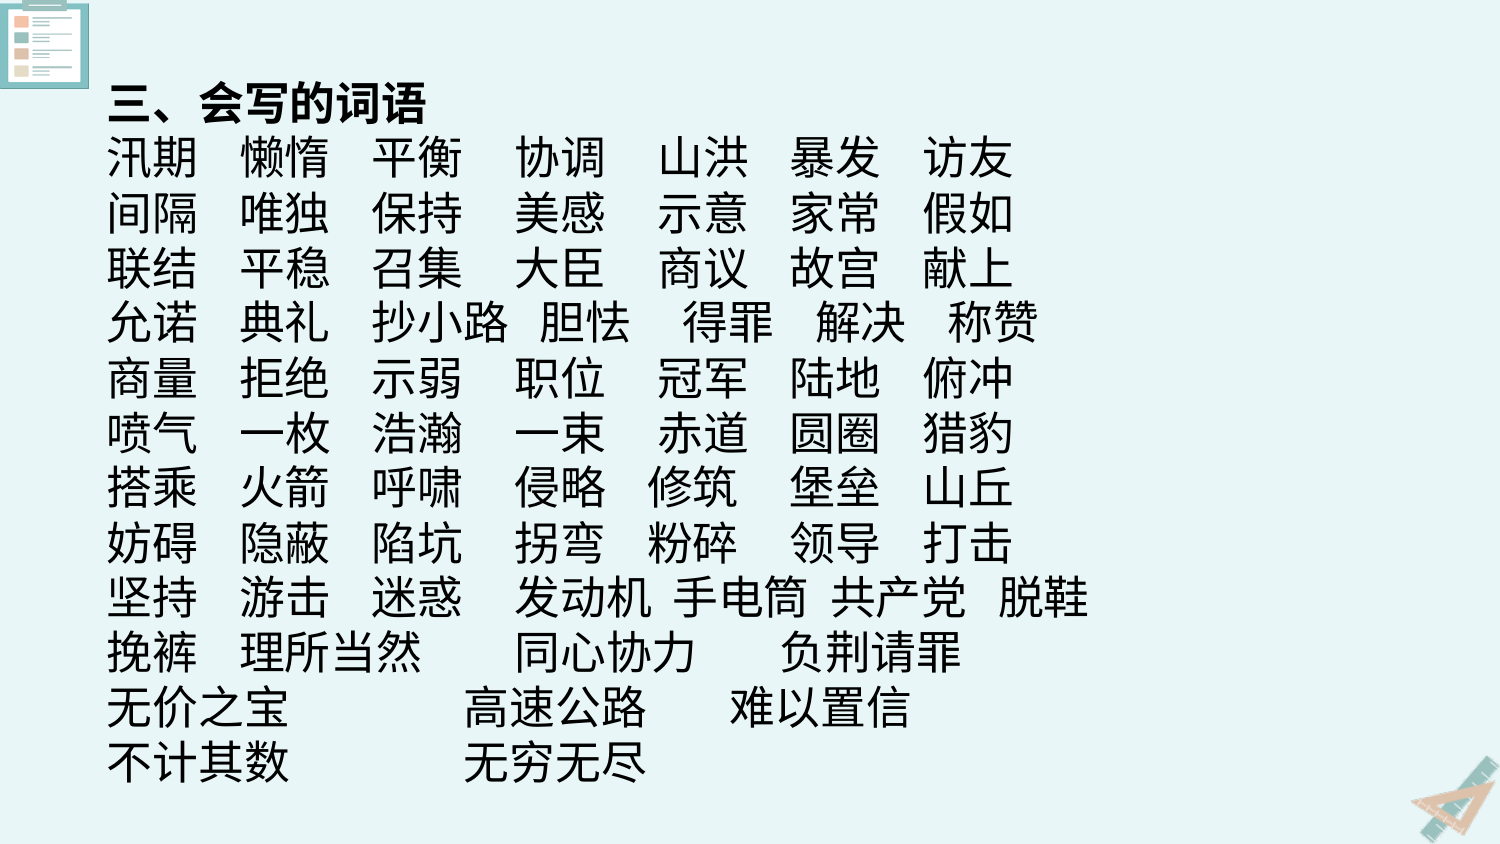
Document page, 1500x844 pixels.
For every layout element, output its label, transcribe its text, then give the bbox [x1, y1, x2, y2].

picture [0, 0, 89, 89]
picture [1411, 755, 1500, 844]
text_box 三、会写的词语 汛期 懒惰 平衡 协调 山洪 暴发 访友 间隔 唯独 保持 美感 示意 家常 假如 联结 平稳 召集 大臣 商议 故宫 献上 允诺 典礼 抄小路 胆怯 得罪 解决 称赞 商量 拒绝 示弱 职位 冠军 陆地 俯冲 喷气 一枚 浩瀚 一束 赤道 圆圈 猎豹 搭乘 火箭 呼啸 侵略 修筑 堡垒 山丘 妨碍 隐蔽 陷坑 拐弯 粉碎 领导 打击 坚持 游击 迷惑 发动机 手电筒 共产党 脱鞋 挽裤 理所当然 同心协力 负荆请罪 无价之宝 高速公路 难以置信 不计其数 无穷无尽 [92, 39, 1387, 797]
